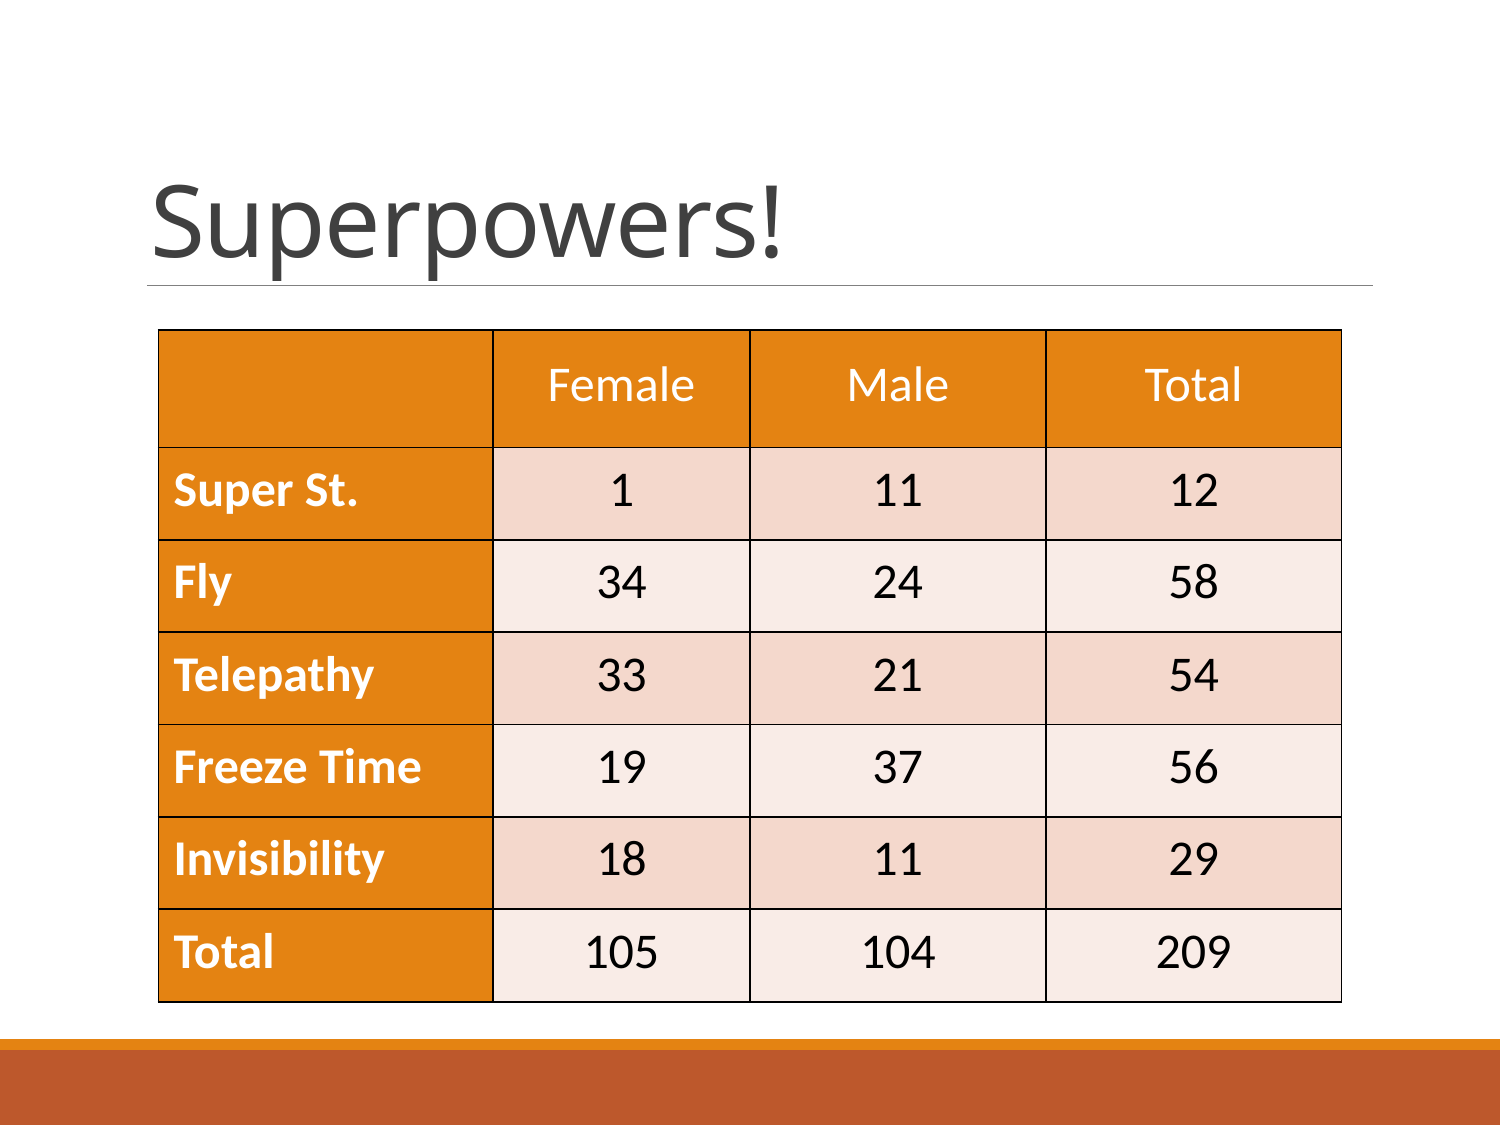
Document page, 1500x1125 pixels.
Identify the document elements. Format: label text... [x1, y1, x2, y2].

table_cell 11 [751, 448, 1045, 539]
table_cell 56 [1047, 725, 1341, 816]
table_cell Total [159, 910, 492, 1001]
table_header Total [1047, 331, 1341, 447]
table_cell 209 [1047, 910, 1341, 1001]
table_cell 58 [1047, 541, 1341, 631]
table_cell Fly [159, 541, 492, 631]
table_cell 12 [1047, 448, 1341, 539]
table_cell 21 [751, 633, 1045, 724]
table_cell 104 [751, 910, 1045, 1001]
table_header Male [751, 331, 1045, 447]
table_cell 37 [751, 725, 1045, 816]
table_cell 19 [494, 725, 749, 816]
title Superpowers! [135, 47, 1373, 285]
table_cell Freeze Time [159, 725, 492, 816]
table_cell Super St. [159, 448, 492, 539]
table_cell 54 [1047, 633, 1341, 724]
table_cell 1 [494, 448, 749, 539]
table_cell Invisibility [159, 818, 492, 908]
table_header [159, 331, 492, 447]
table_cell 11 [751, 818, 1045, 908]
table_cell 18 [494, 818, 749, 908]
table_cell 24 [751, 541, 1045, 631]
table_header Female [494, 331, 749, 447]
table_cell Telepathy [159, 633, 492, 724]
table_cell 29 [1047, 818, 1341, 908]
table_cell 105 [494, 910, 749, 1001]
table_cell 34 [494, 541, 749, 631]
table_cell 33 [494, 633, 749, 724]
